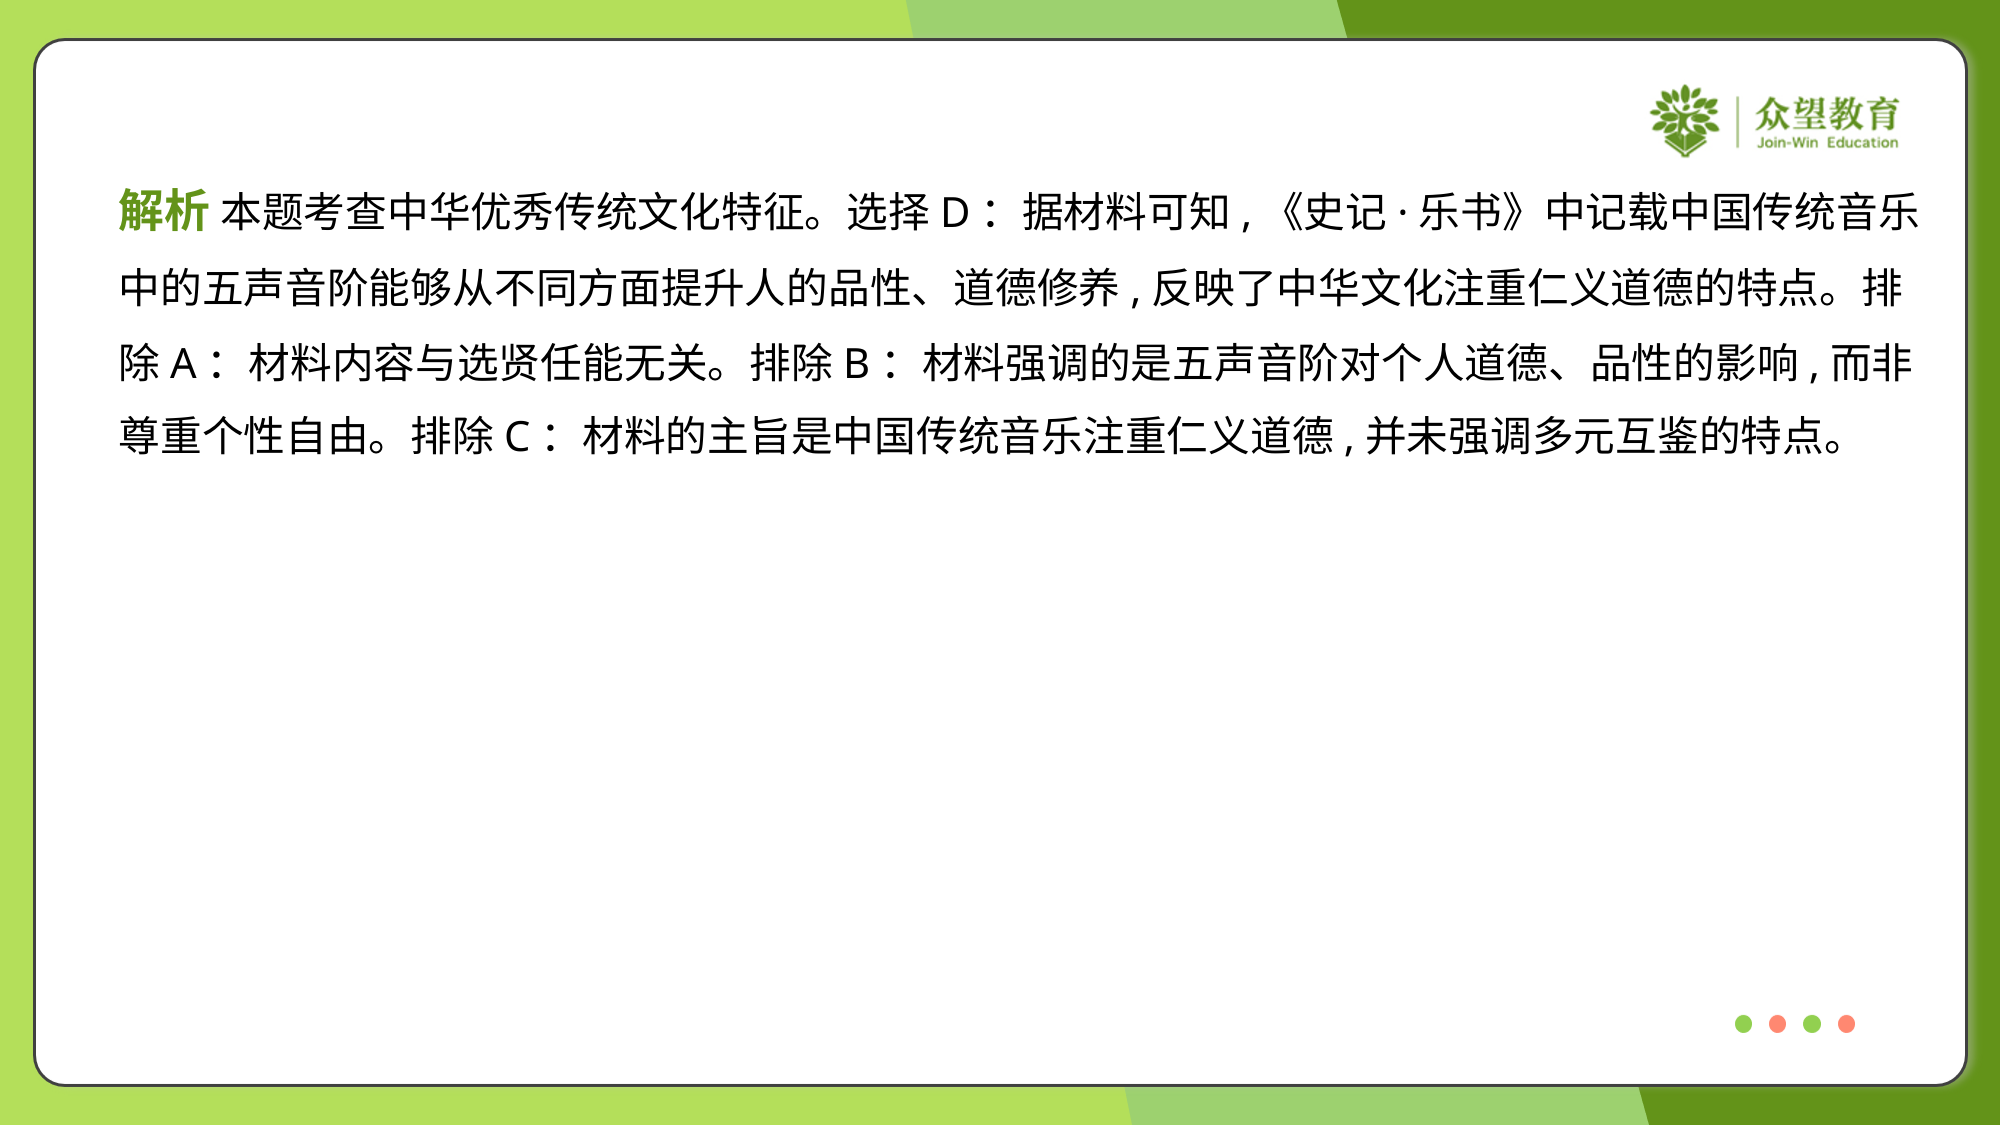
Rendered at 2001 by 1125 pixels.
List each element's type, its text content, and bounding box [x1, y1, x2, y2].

text_box 解析 本题考查中华优秀传统文化特征。选择D：据材料可知,《史记·乐书》中记载中国传统音乐 中的五声音阶能够从不同方面提升人的品性、道德修养,反映了中华文化注重仁义道德的特点。排 除A：材料内容与选贤任能无关。排除B：材料强调的是五声音阶对个人道德、品性的影响,而非 尊重个性自由。排除C：材料的主旨是中国传统音乐注重仁义道德,并未强调多元互鉴的特点。 [118, 159, 1883, 452]
picture [0, 0, 2000, 1125]
